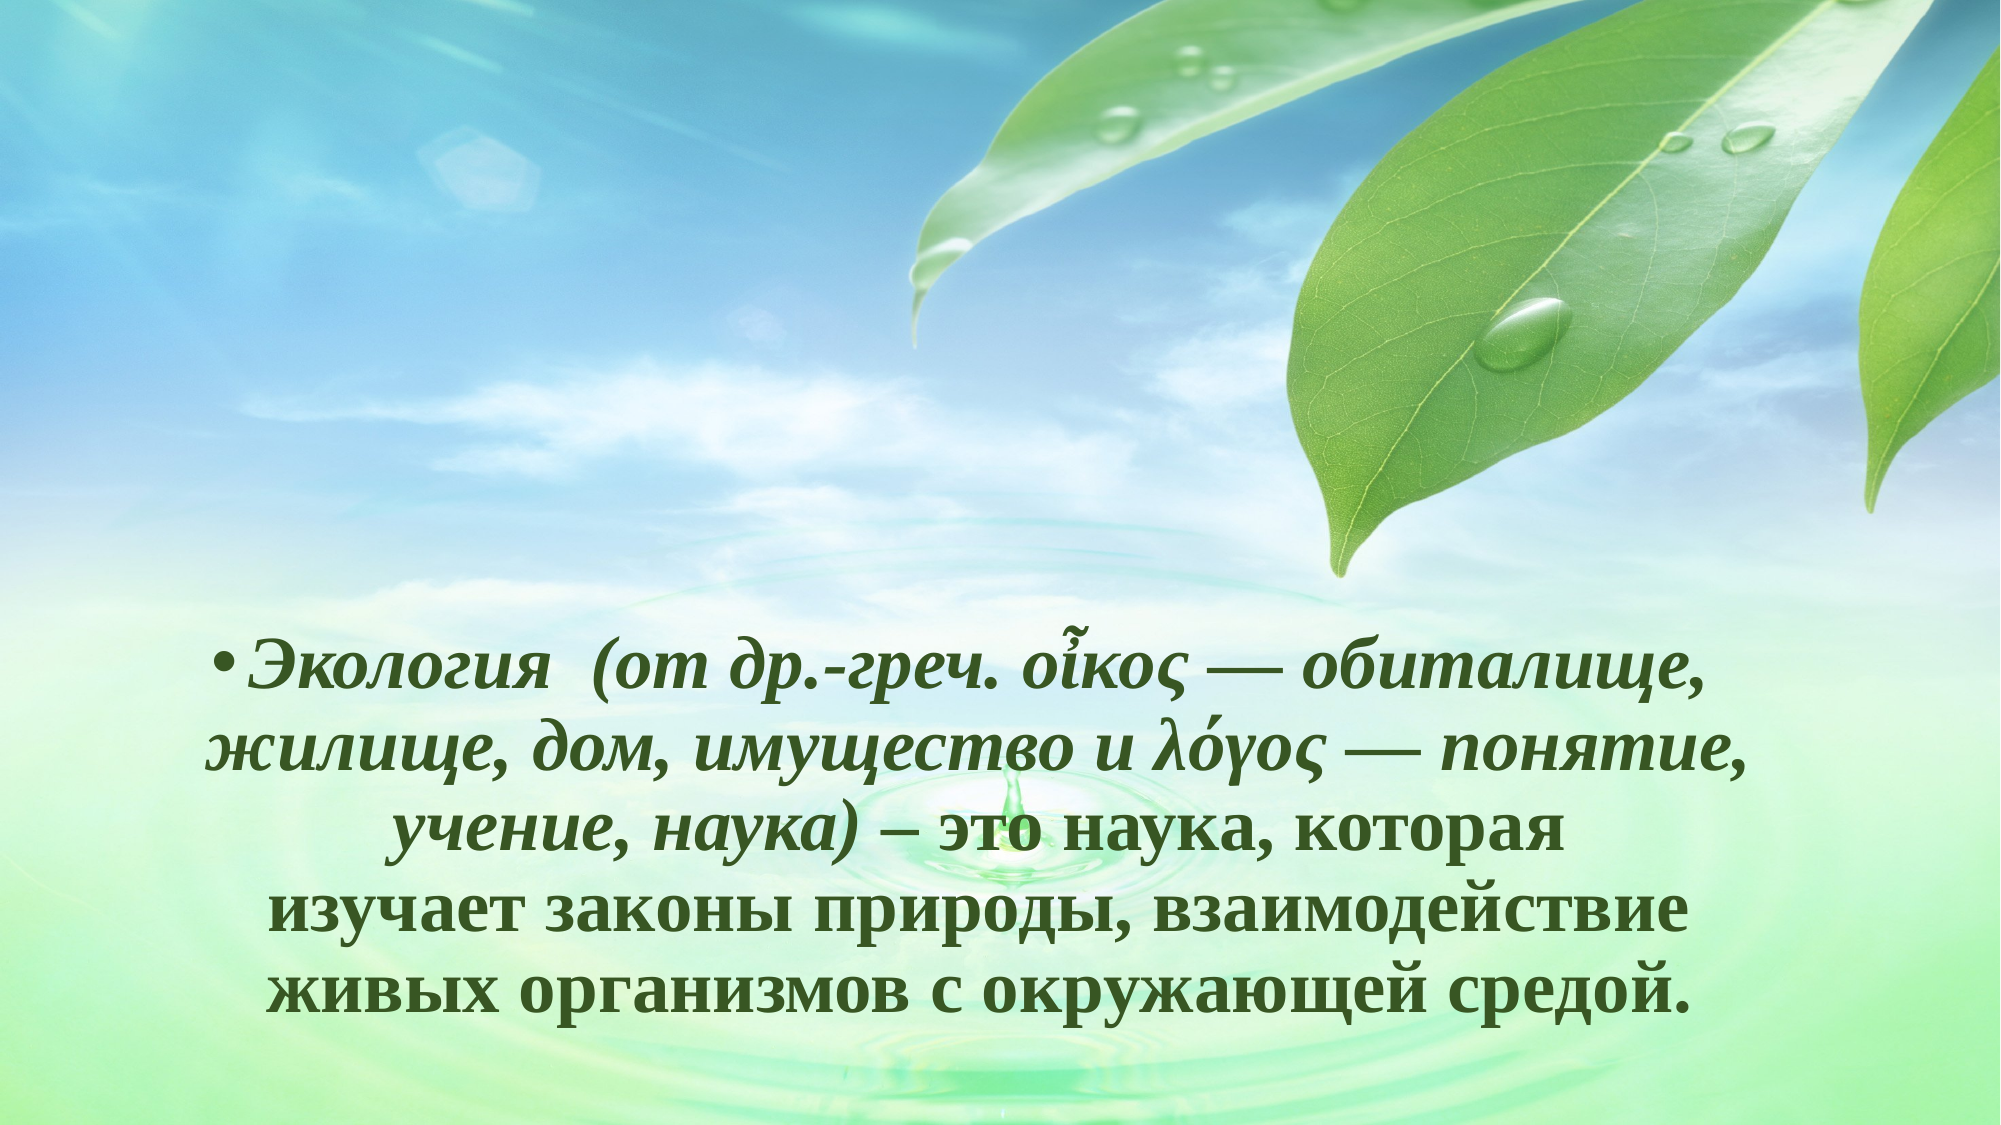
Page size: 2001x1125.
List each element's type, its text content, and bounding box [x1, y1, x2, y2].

picture [0, 0, 2001, 1125]
list Экология (от др.-греч. οἶκος — обиталище, жилище, дом, имущество и λόγος — понятие, учение, наука) – это наука, которая изучает законы природы, взаимодействие живых организмов с окружающей средой. [98, 616, 1824, 1125]
